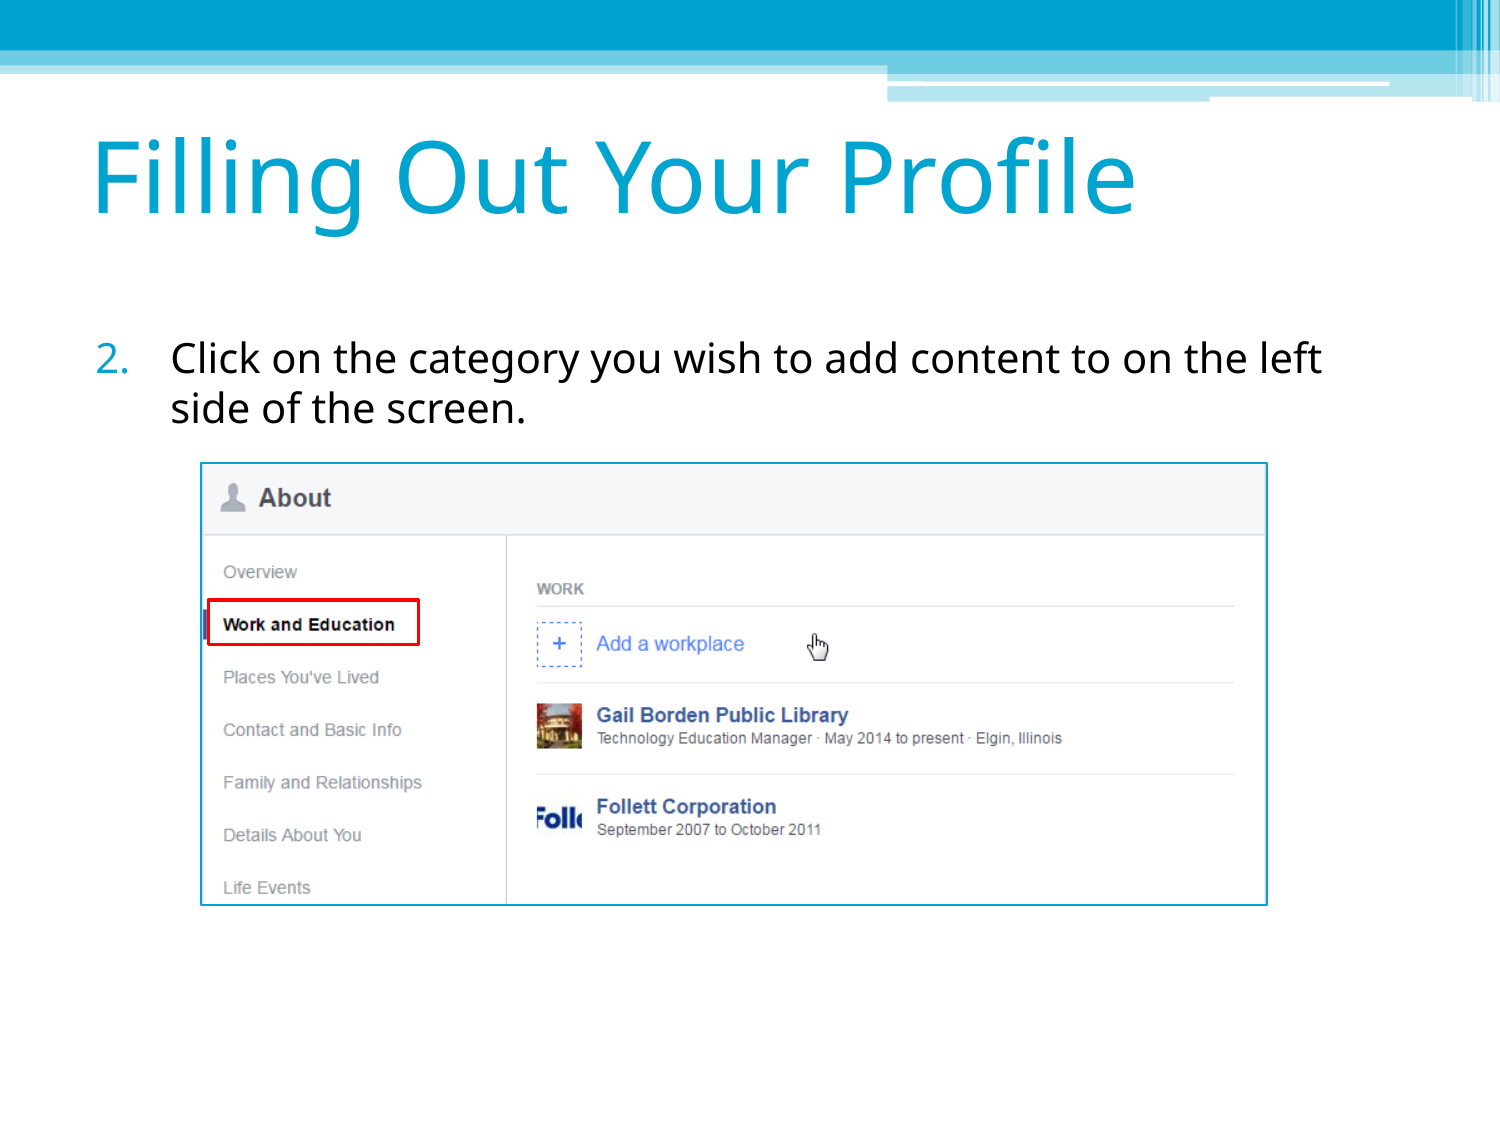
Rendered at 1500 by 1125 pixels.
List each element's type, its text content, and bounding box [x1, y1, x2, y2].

title Filling Out Your Profile [75, 85, 1425, 261]
list Click on the category you wish to add content to on the left side of the screen. [80, 324, 1413, 450]
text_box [202, 463, 1266, 904]
